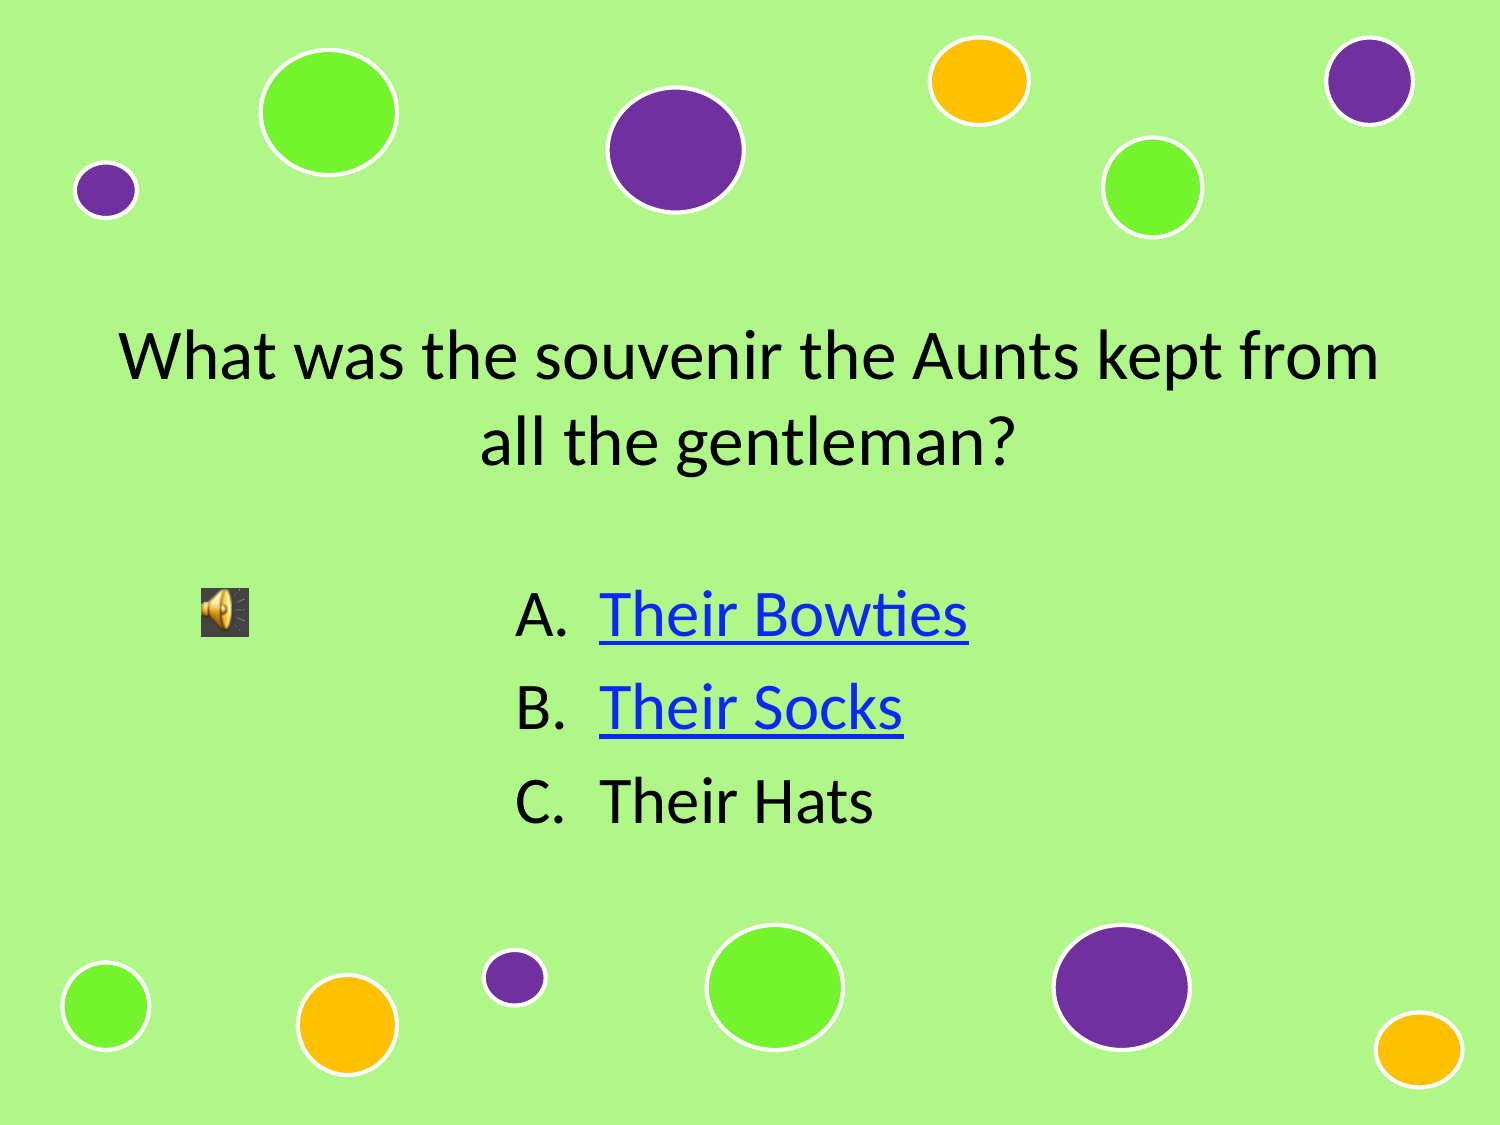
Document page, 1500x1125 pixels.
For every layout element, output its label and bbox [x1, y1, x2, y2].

picture [199, 587, 251, 638]
text_box [62, 37, 1463, 1088]
